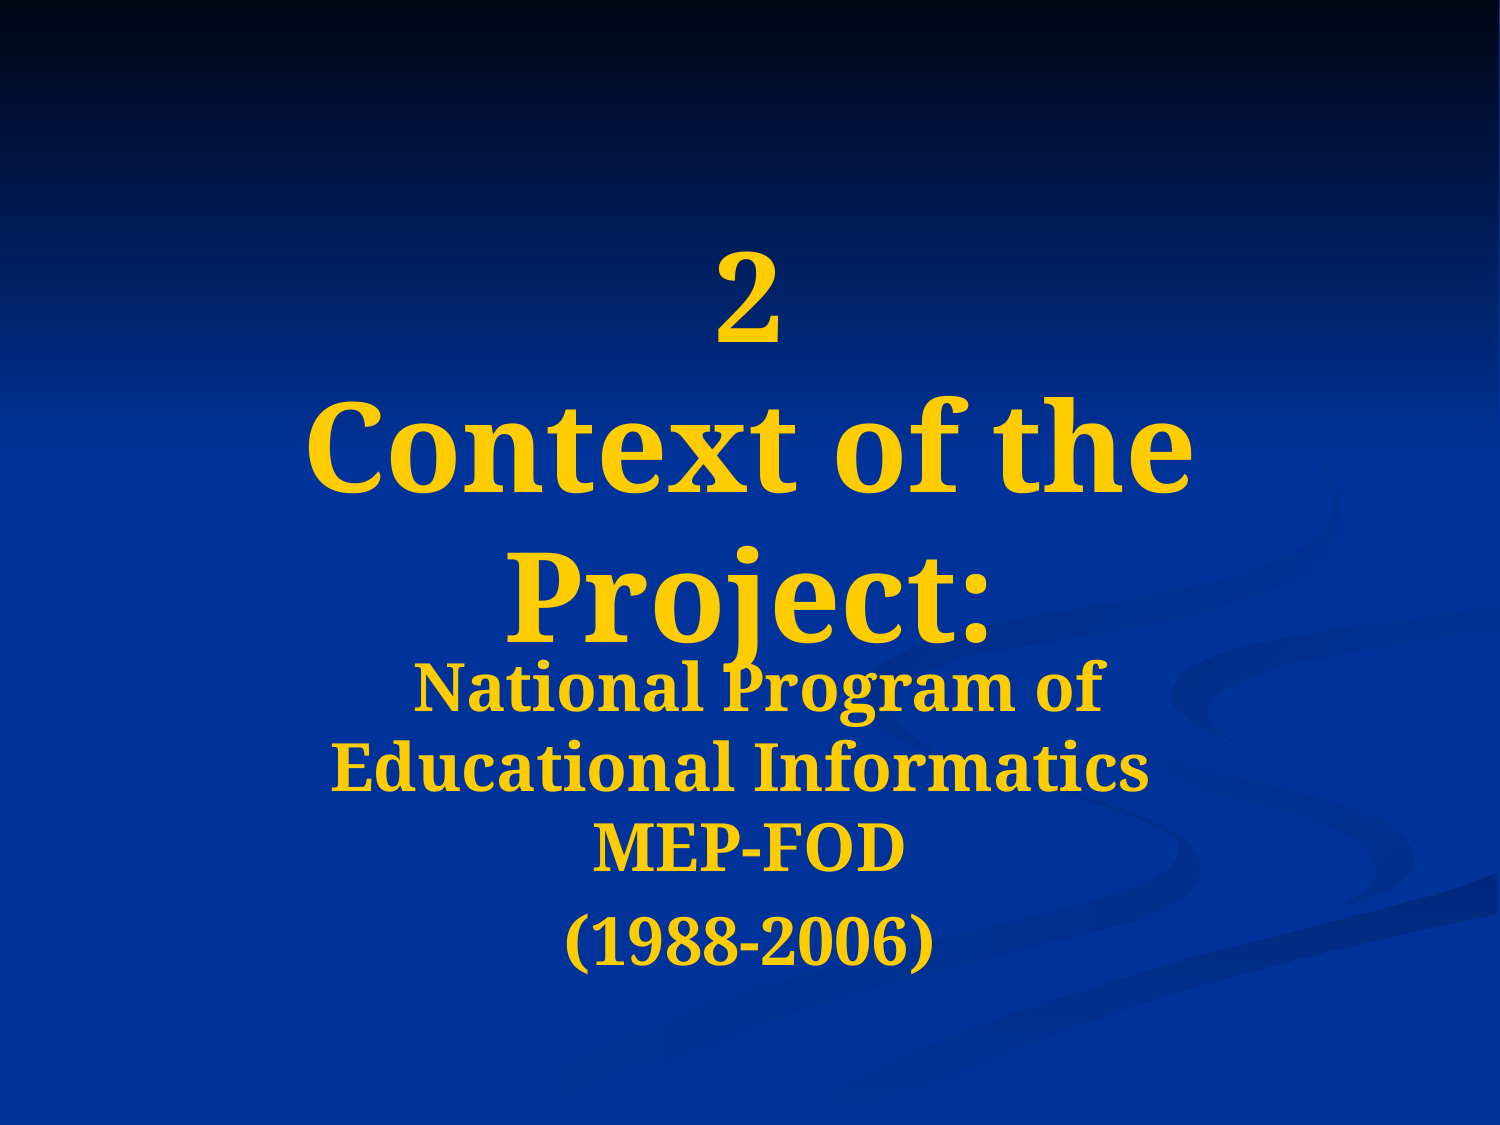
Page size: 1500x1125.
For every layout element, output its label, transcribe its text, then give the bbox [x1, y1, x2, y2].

subtitle National Program of Educational Informatics MEP-FOD (1988-2006) [224, 637, 1276, 926]
title 2 Context of the Project: [112, 284, 1388, 601]
